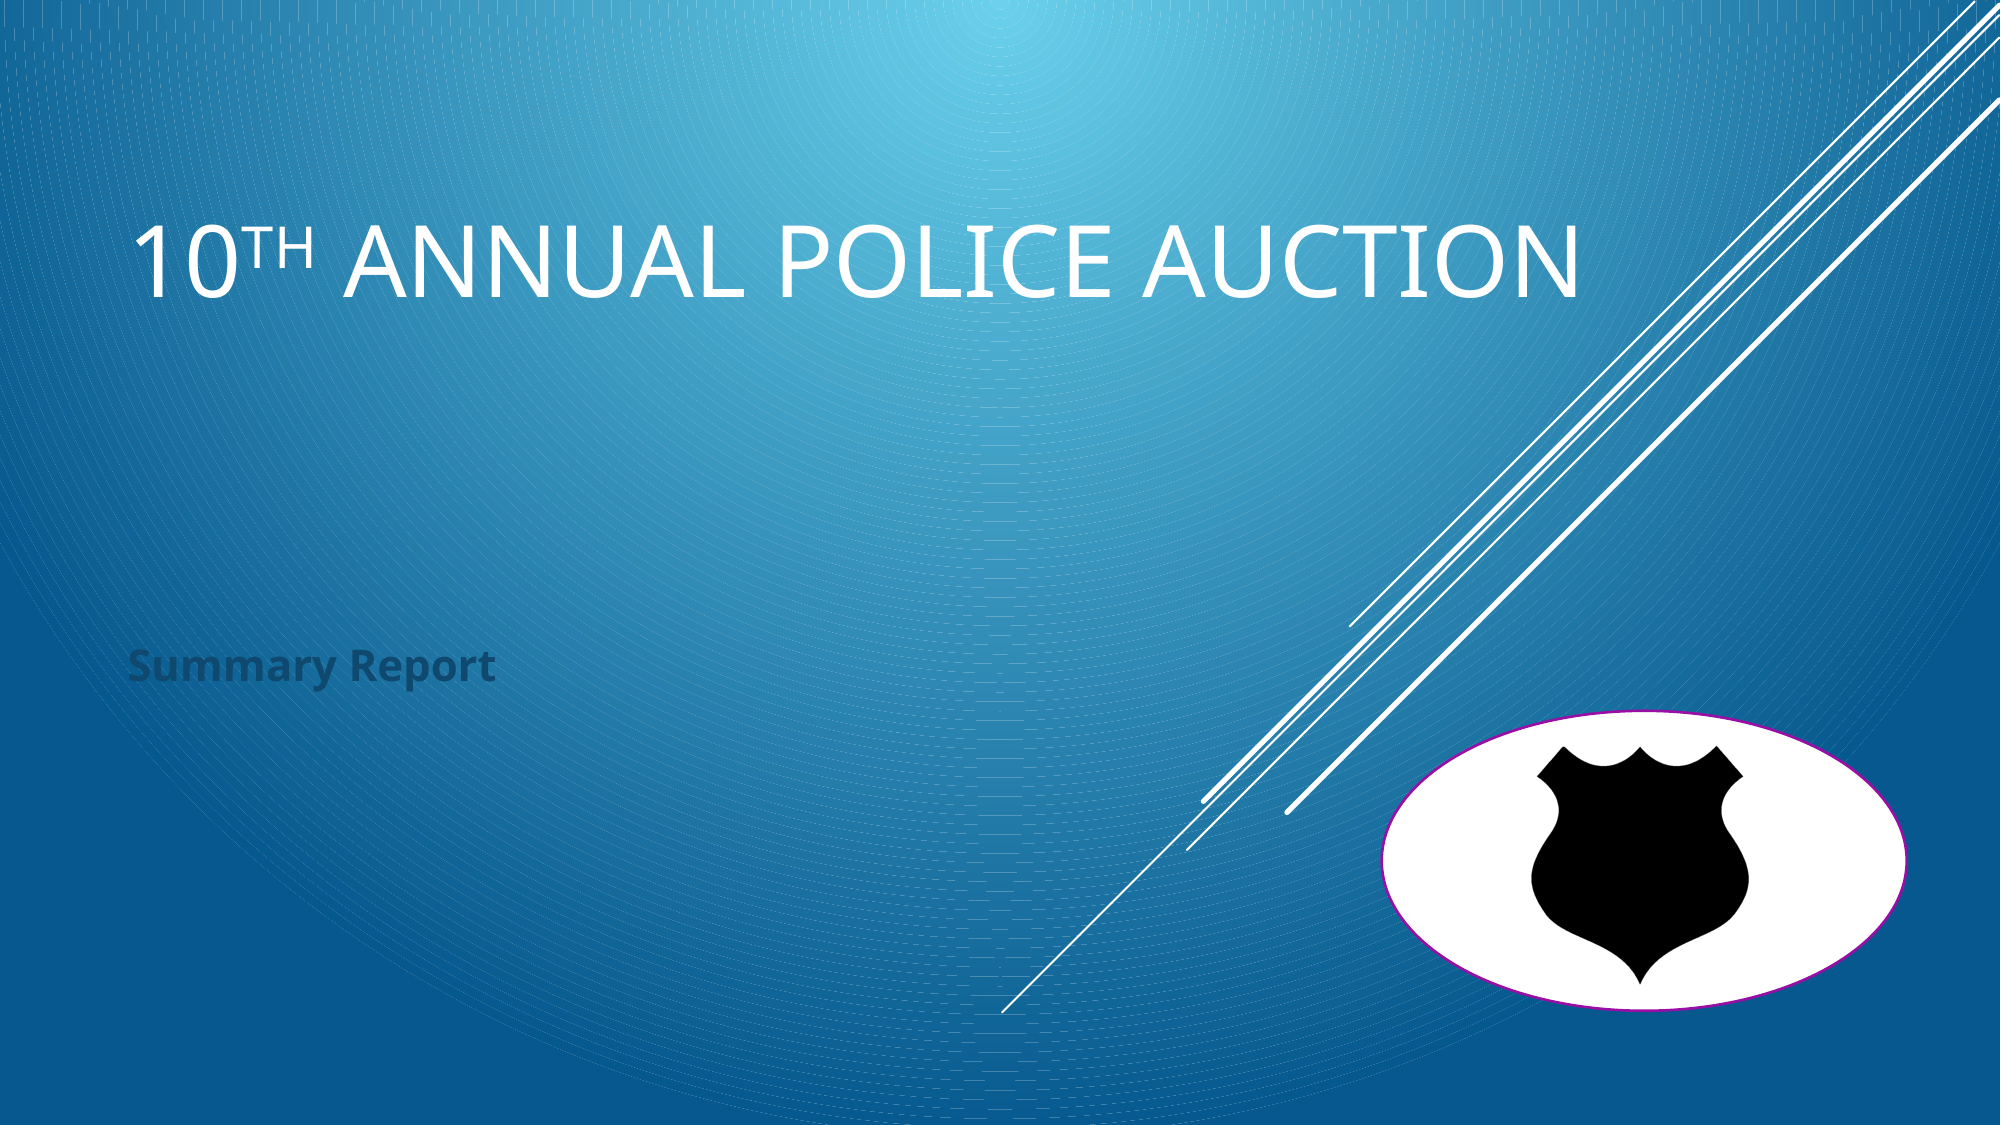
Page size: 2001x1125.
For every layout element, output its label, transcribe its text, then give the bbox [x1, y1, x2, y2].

subtitle Summary Report [112, 630, 1163, 950]
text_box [1381, 710, 1907, 1011]
title 10th Annual police auction [112, 112, 1627, 326]
